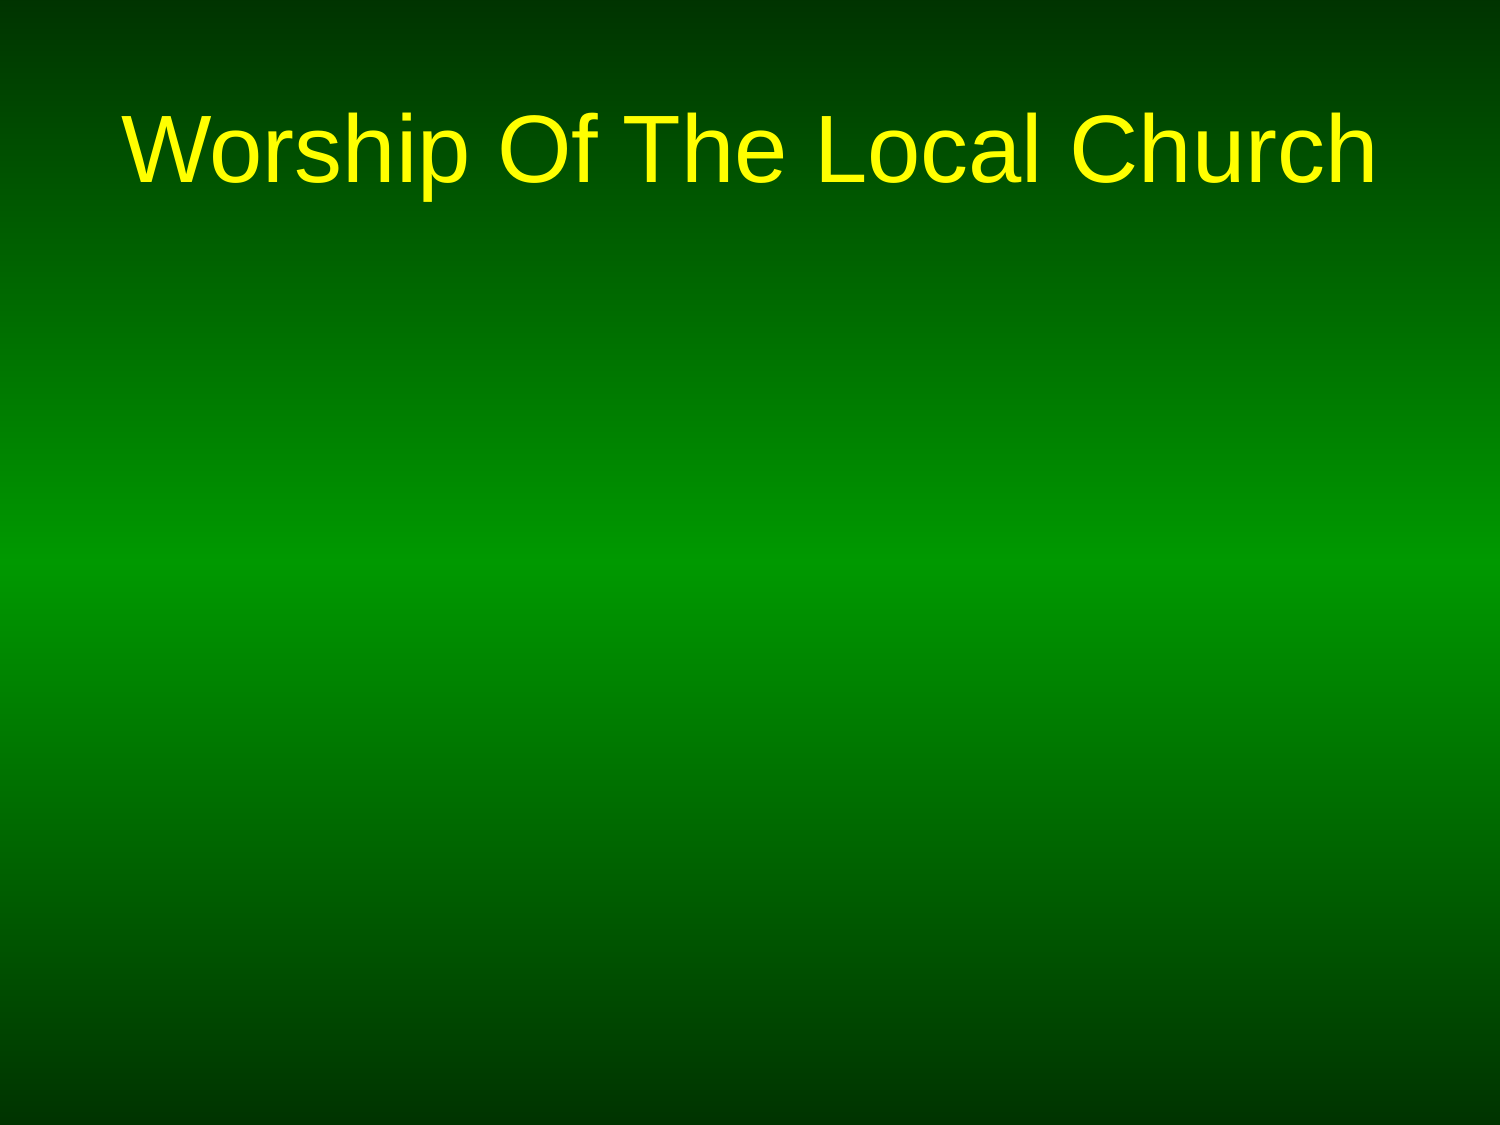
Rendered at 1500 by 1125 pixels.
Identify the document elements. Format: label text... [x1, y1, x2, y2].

title Worship Of The Local Church [37, 50, 1463, 238]
